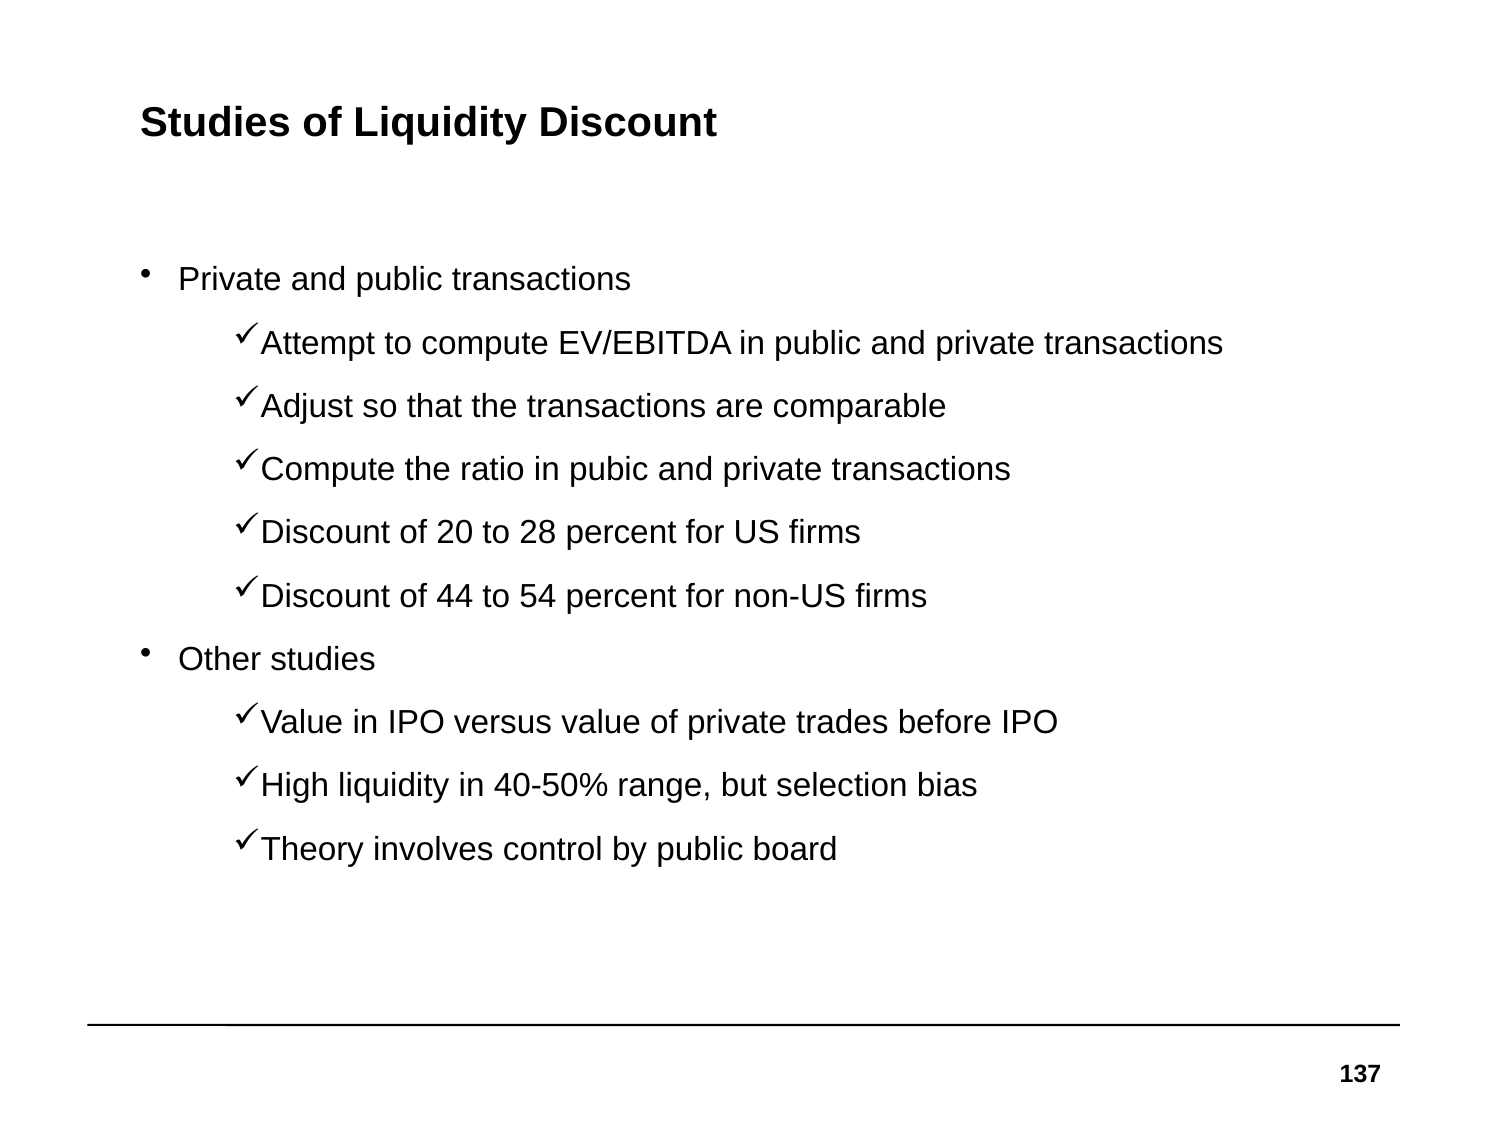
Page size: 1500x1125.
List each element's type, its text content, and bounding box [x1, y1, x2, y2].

title Studies of Liquidity Discount [125, 87, 1375, 225]
list Private and public transactions Attempt to compute EV/EBITDA in public and private transactions Adjust so that the transactions are comparable Compute the ratio in pubic and private transactions Discount of 20 to 28 percent for US firms Discount of 44 to 54 percent for non-US firms Other studies Value in IPO versus value of private trades before IPO High liquidity in 40-50% range, but selection bias Theory involves control by public board [125, 249, 1338, 1000]
